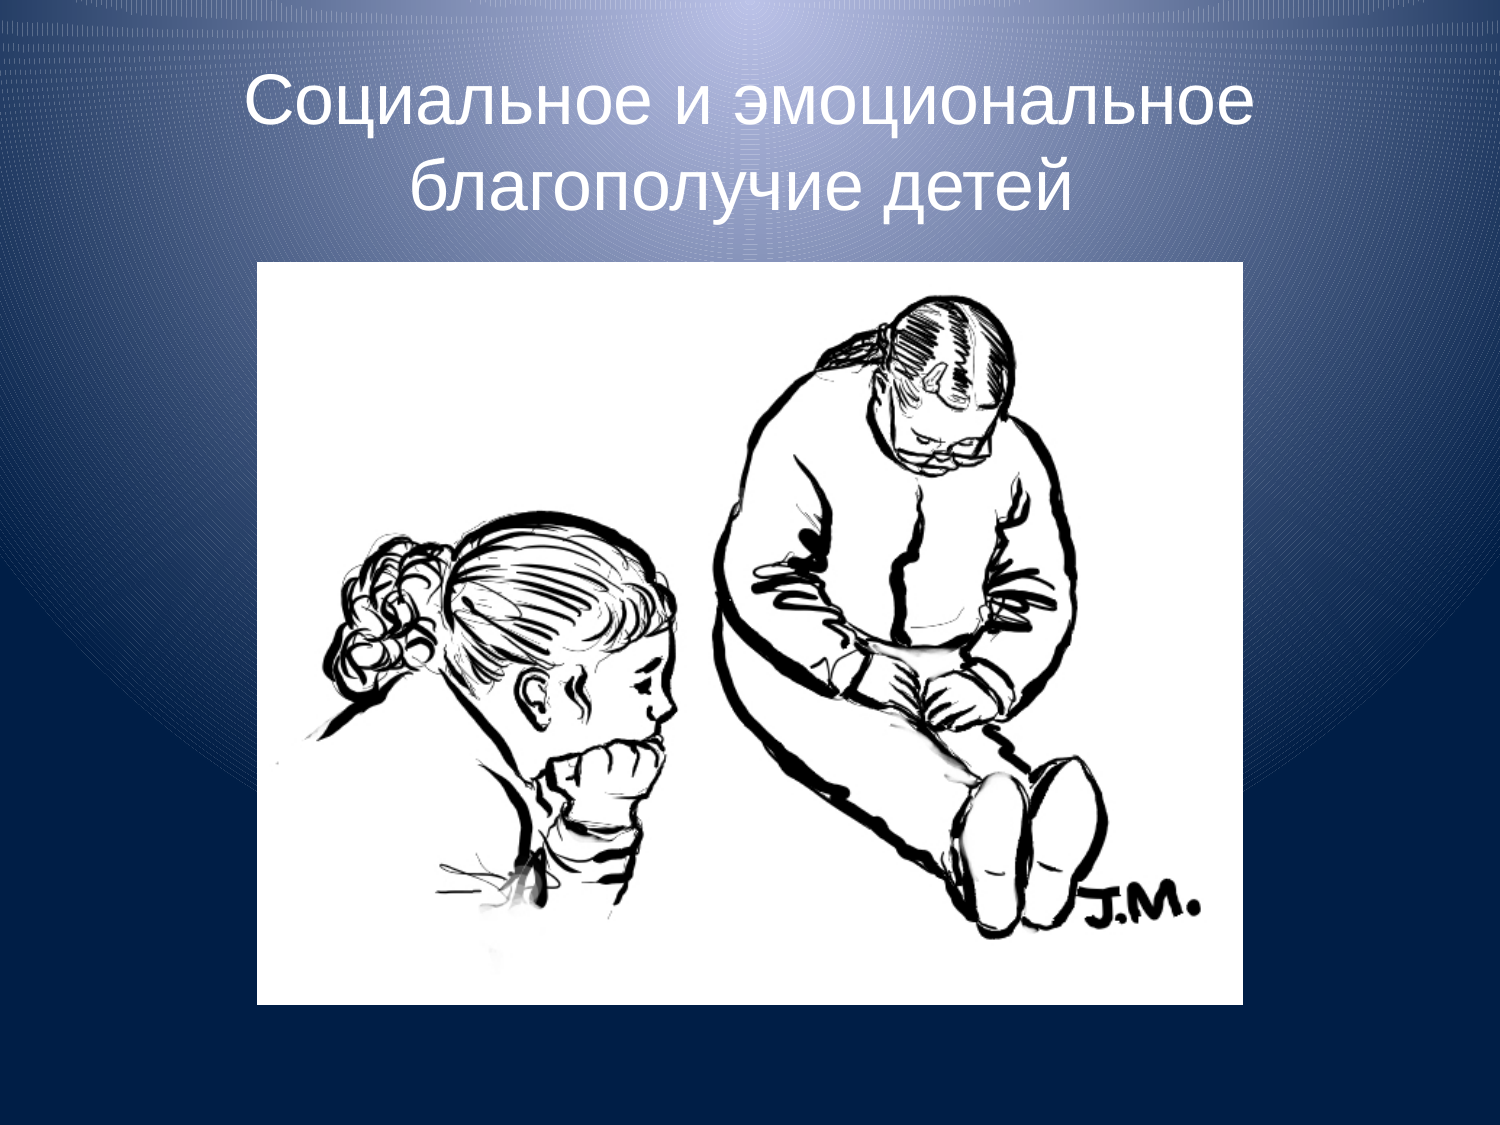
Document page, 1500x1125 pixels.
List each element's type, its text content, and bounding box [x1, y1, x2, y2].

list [257, 262, 1243, 1006]
title Социальное и эмоциональное благополучие детей [74, 44, 1426, 233]
